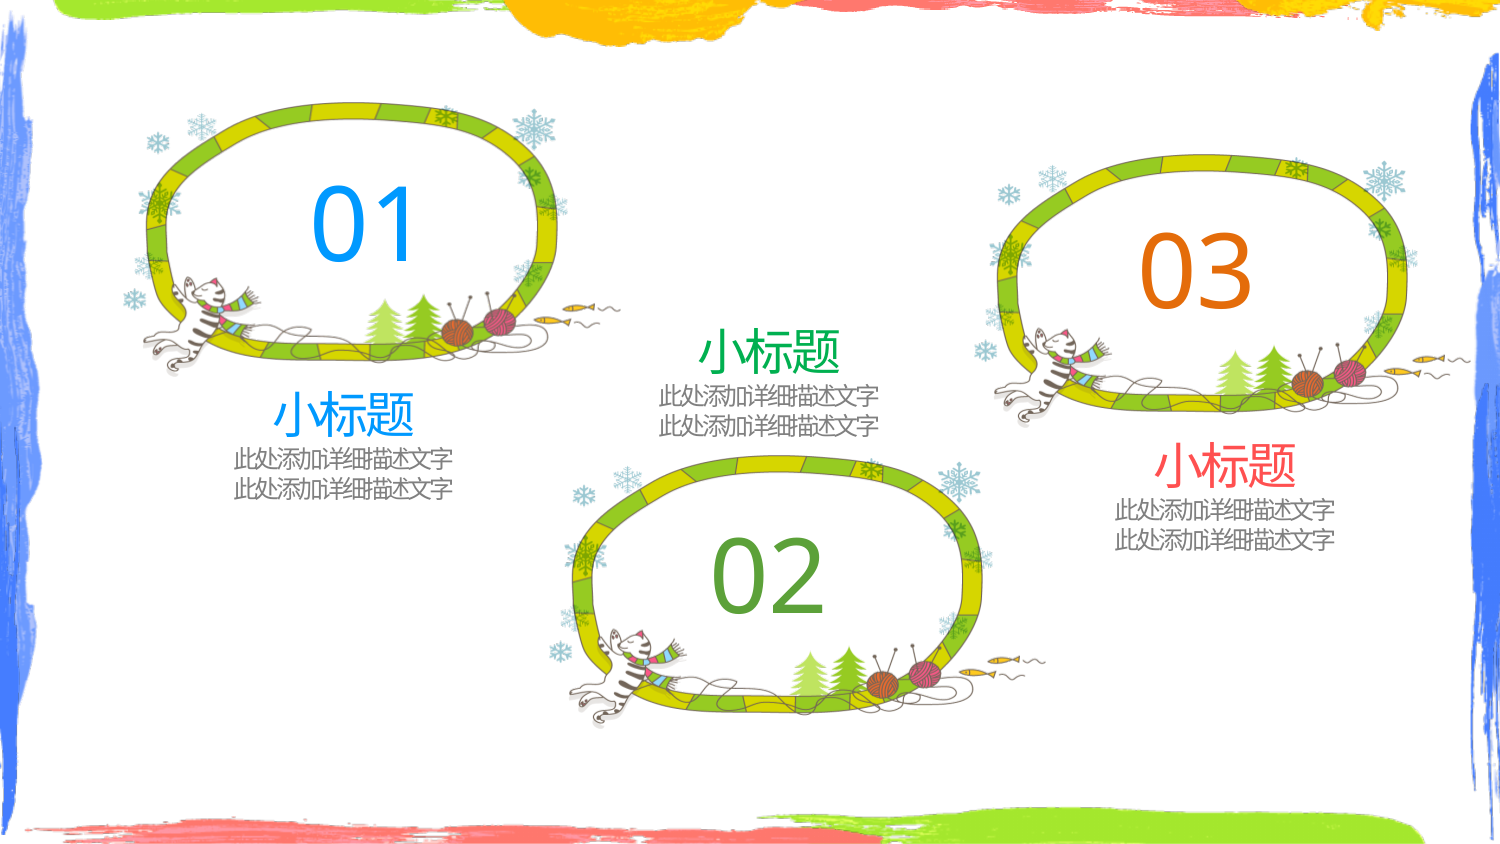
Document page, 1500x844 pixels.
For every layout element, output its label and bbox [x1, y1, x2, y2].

picture [1471, 383, 1500, 840]
text_box [123, 102, 621, 513]
picture [0, 4, 43, 835]
picture [757, 807, 1436, 843]
text_box [974, 154, 1471, 564]
picture [25, 817, 910, 843]
text_box [548, 312, 1046, 730]
picture [1471, 53, 1498, 83]
picture [1471, 84, 1500, 382]
picture [45, 0, 1500, 47]
